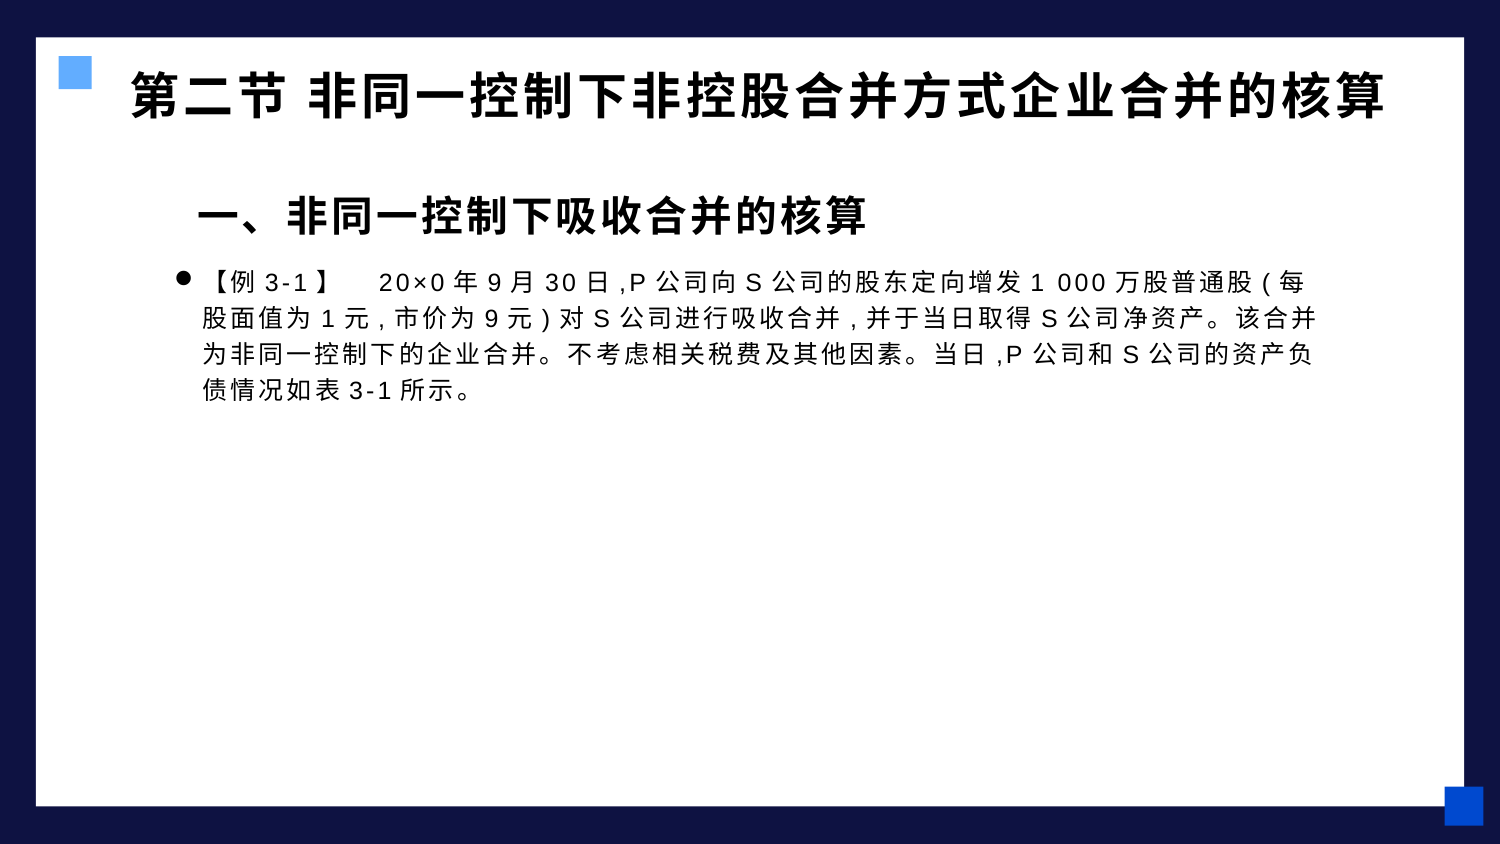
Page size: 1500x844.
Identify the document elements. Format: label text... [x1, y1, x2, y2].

title 第二节 非同一控制下非控股合并方式企业合并的核算 [100, 43, 1412, 133]
list 一、非同一控制下吸收合并的核算 【例3-1】 20×0年9月30日,P公司向S公司的股东定向增发1 000万股普通股(每股面值为1元,市价为9元)对S公司进行吸收合并,并于当日取得S公司净资产。该合并为非同一控制下的企业合并。不考虑相关税费及其他因素。当日,P公司和S公司的资产负债情况如表3-1所示。 [157, 179, 1343, 604]
